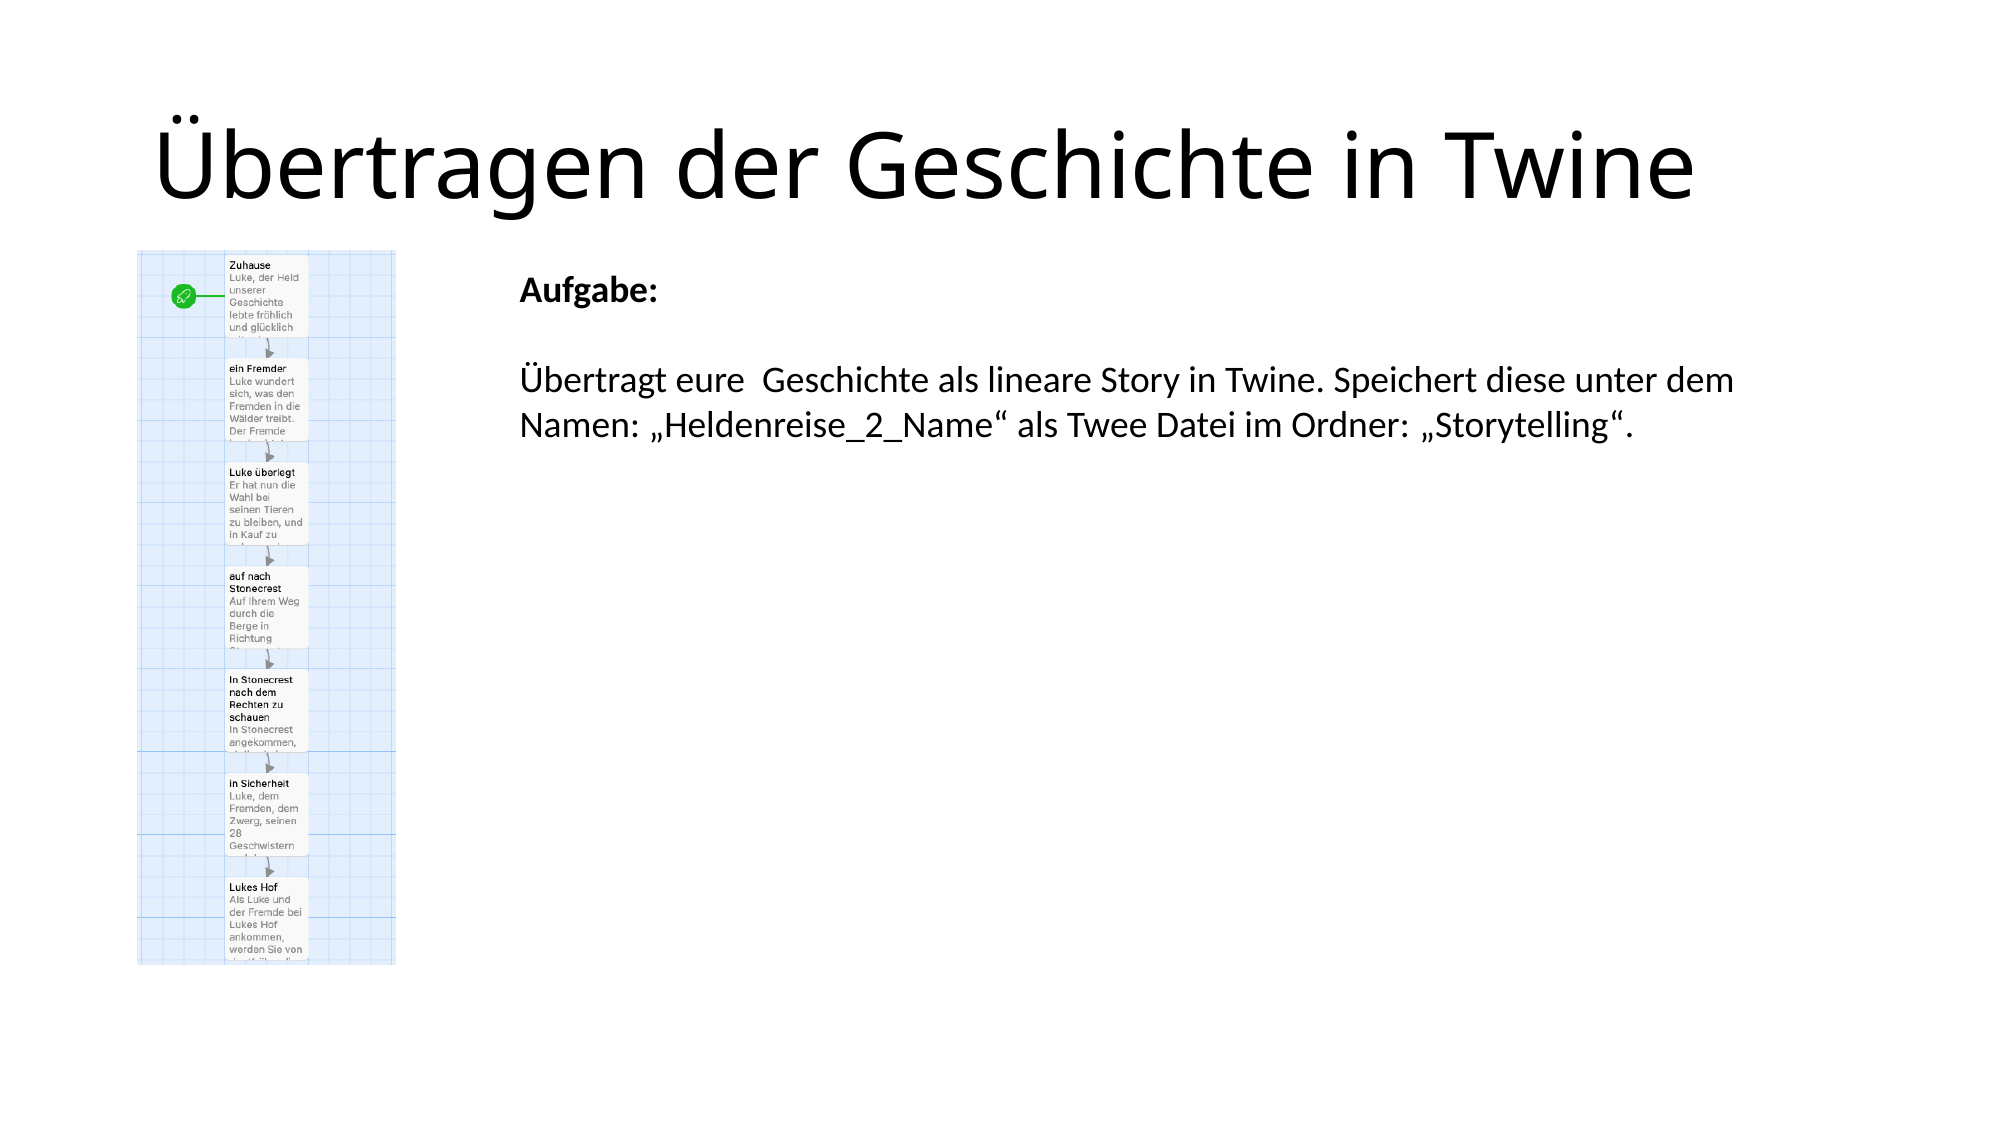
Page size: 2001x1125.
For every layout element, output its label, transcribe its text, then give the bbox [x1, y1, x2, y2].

text_box Aufgabe: Übertragt eure Geschichte als lineare Story in Twine. Speichert diese unter dem Namen: „Heldenreise_2_Name“ als Twee Datei im Ordner: „Storytelling“. [504, 257, 1779, 498]
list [137, 250, 396, 965]
title Übertragen der Geschichte in Twine [137, 59, 1863, 278]
